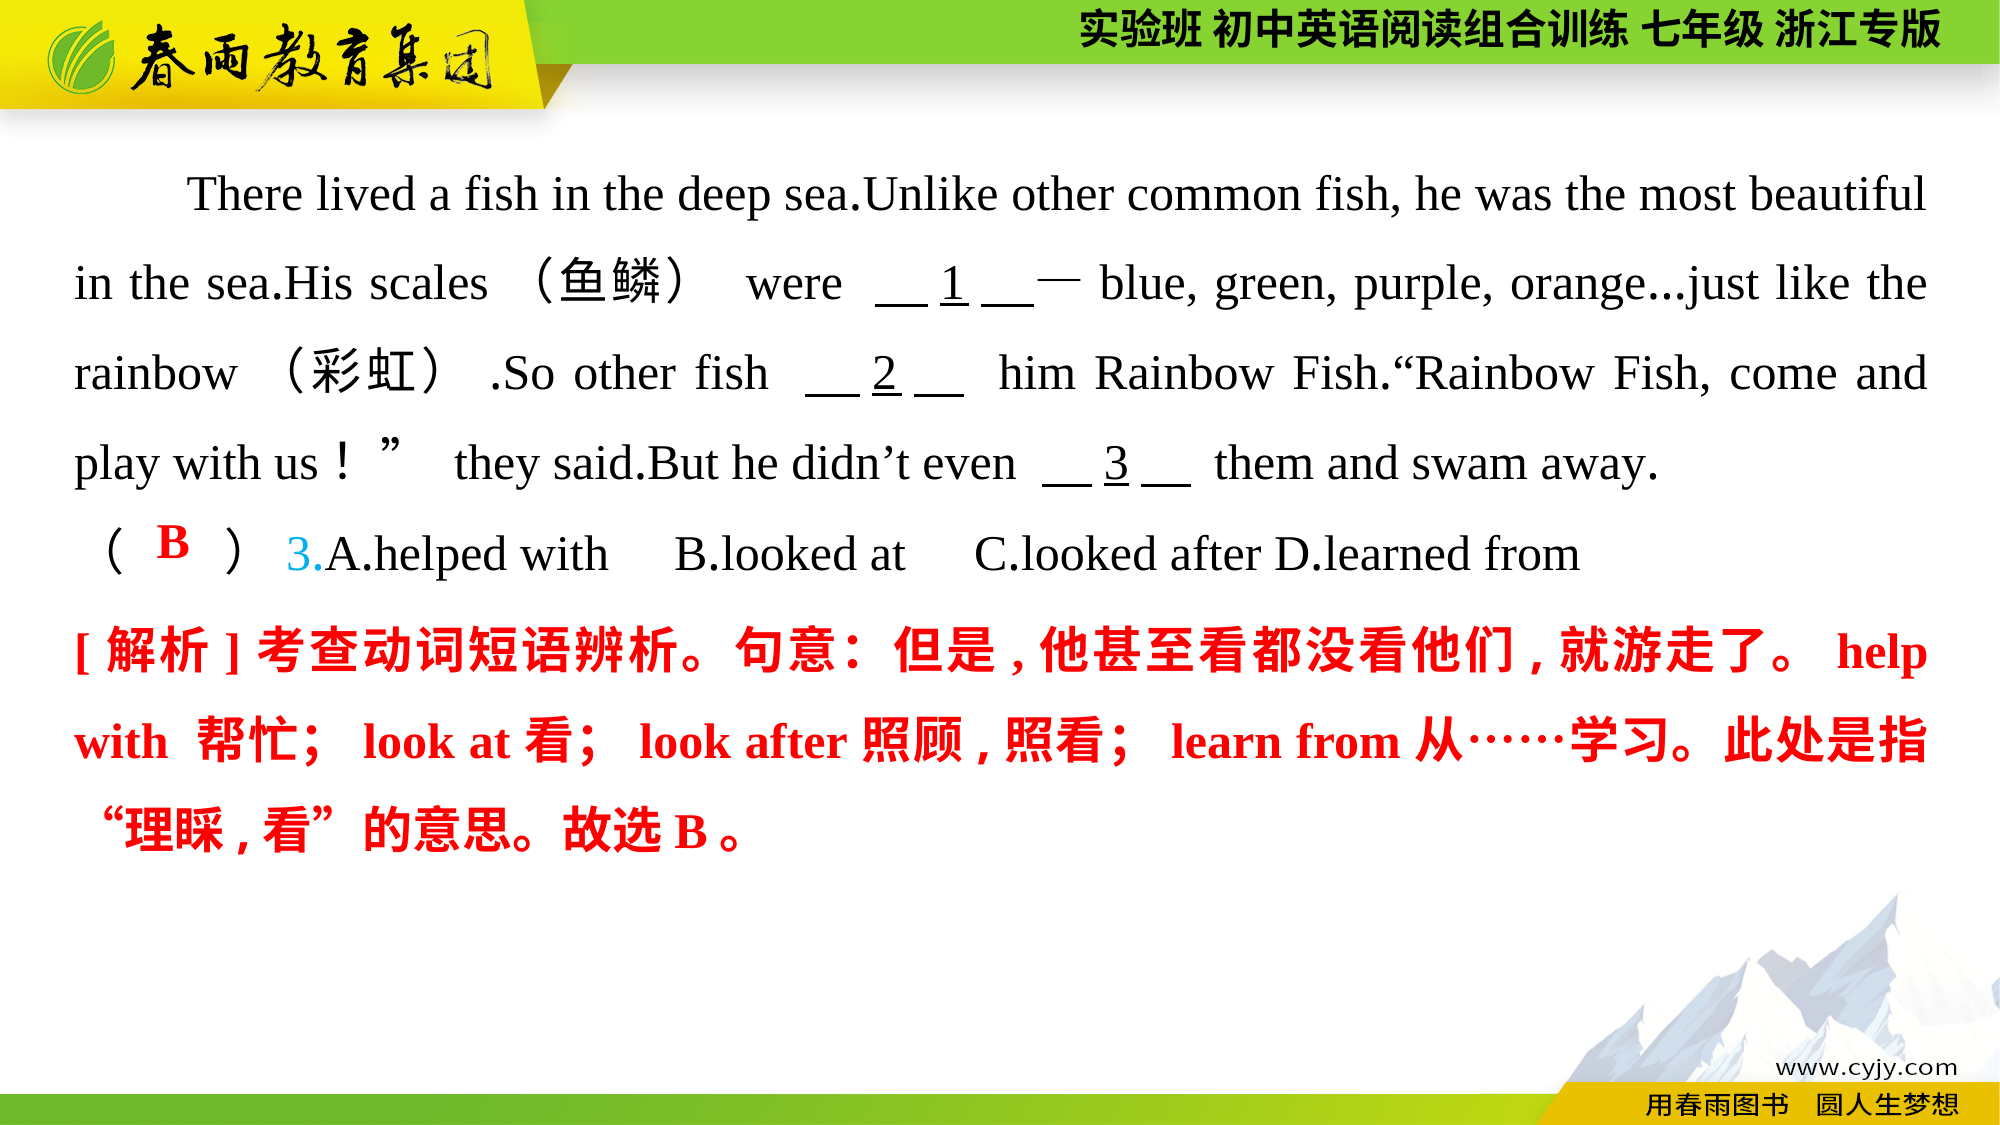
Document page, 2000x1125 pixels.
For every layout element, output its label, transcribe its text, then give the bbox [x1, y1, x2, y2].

text_box B [141, 501, 205, 577]
picture [0, 0, 2000, 1125]
text_box [解析]考查动词短语辨析。句意：但是,他甚至看都没看他们,就游走了。help with 帮忙；look at看；look after照顾,照看；learn from从……学习。此处是指“理睬,看”的意思。故选B。 [59, 581, 1944, 867]
list There lived a fish in the deep sea.Unlike other common fish, he was the most beautiful in the sea.His scales（鱼鳞） were 1 —blue, green, purple, orange...just like the rainbow（彩虹）.So other fish 2 him Rainbow Fish.“Rainbow Fish, come and play with us！” they said.But he didn’t even 3 them and swam away. （ ）3.A.helped with B.looked at C.looked after D.learned from [59, 122, 1944, 581]
